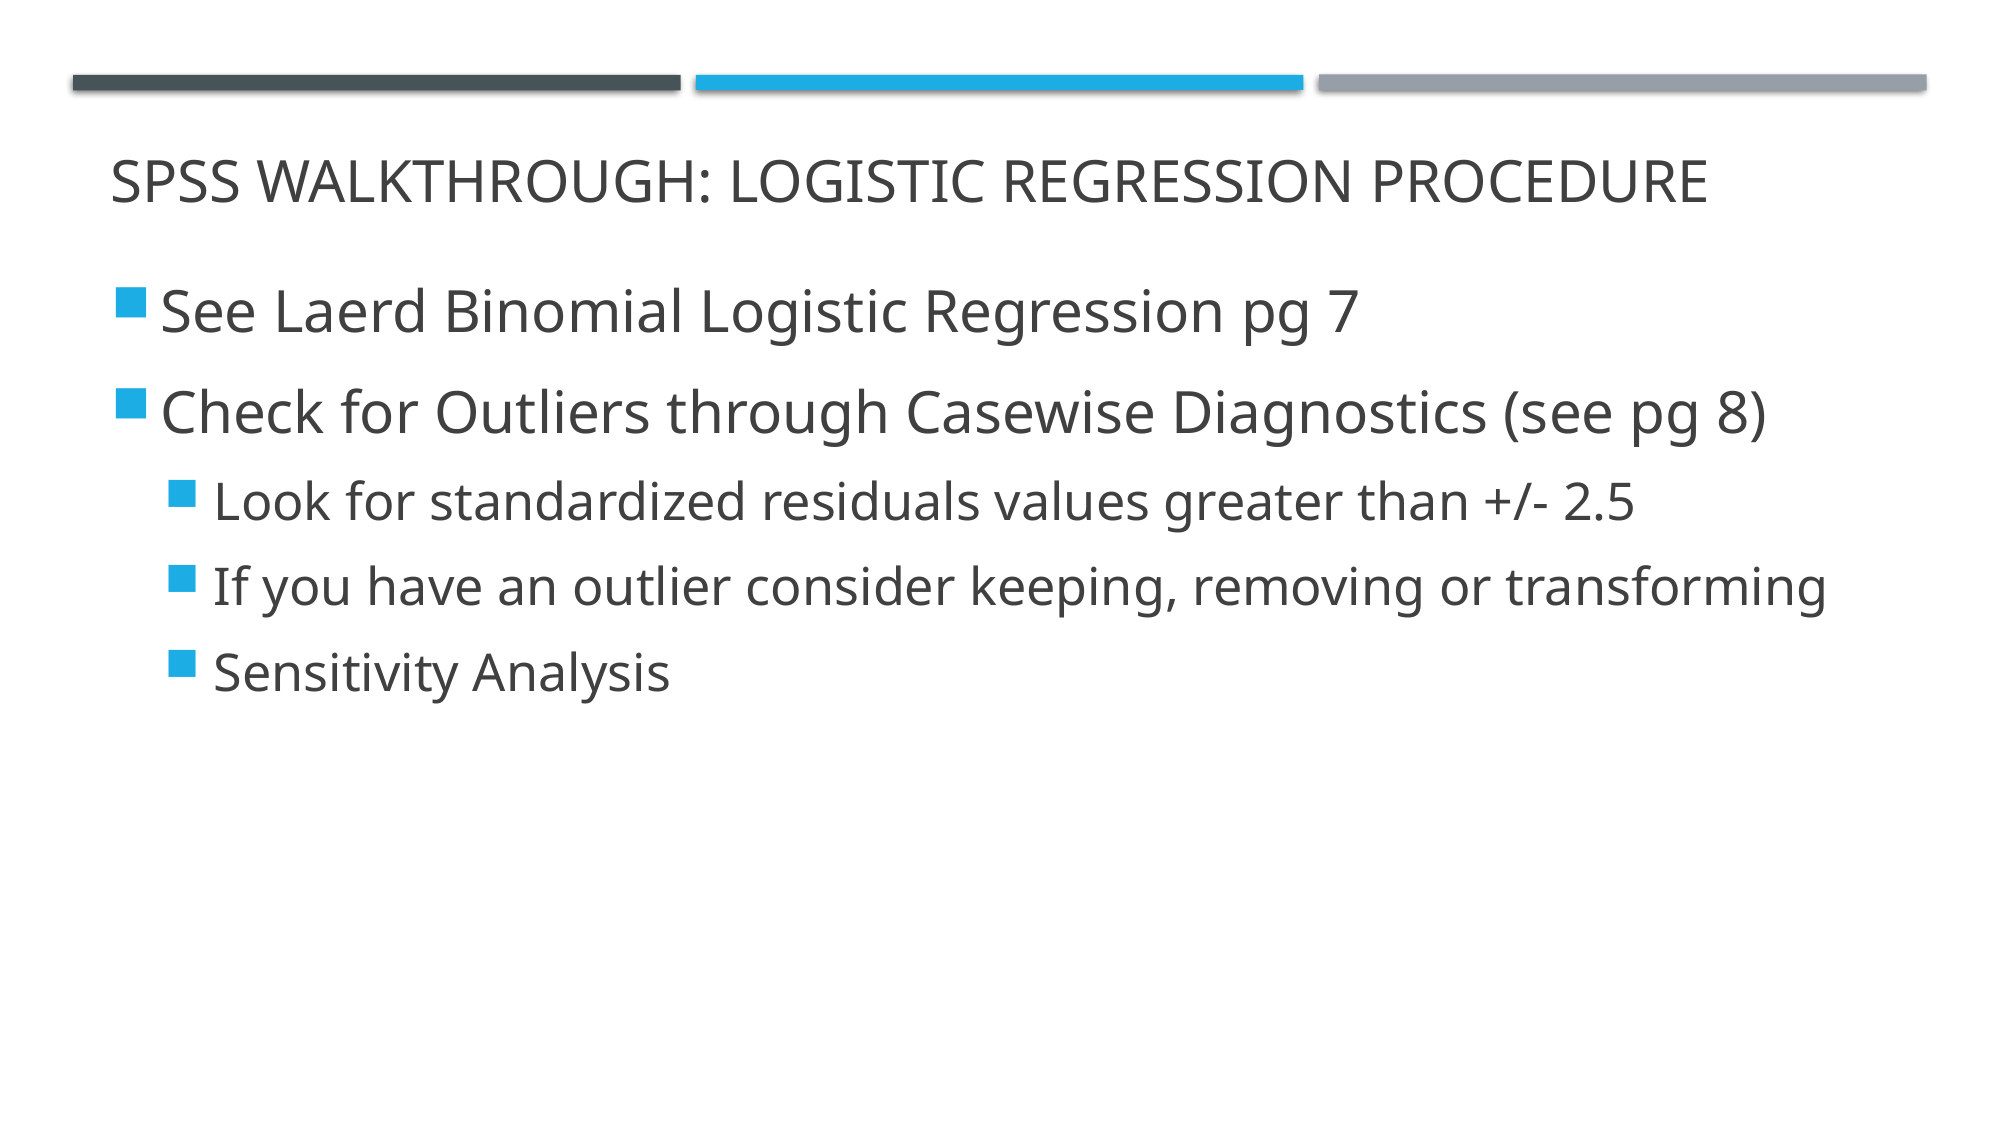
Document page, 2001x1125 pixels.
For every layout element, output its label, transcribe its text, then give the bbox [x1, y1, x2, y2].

list See Laerd Binomial Logistic Regression pg 7 Check for Outliers through Casewise Diagnostics (see pg 8) Look for standardized residuals values greater than +/- 2.5 If you have an outlier consider keeping, removing or transforming Sensitivity Analysis [95, 260, 1905, 1070]
title SPSS WALKTHROUGH: Logistic regression procedure [95, 115, 1905, 222]
